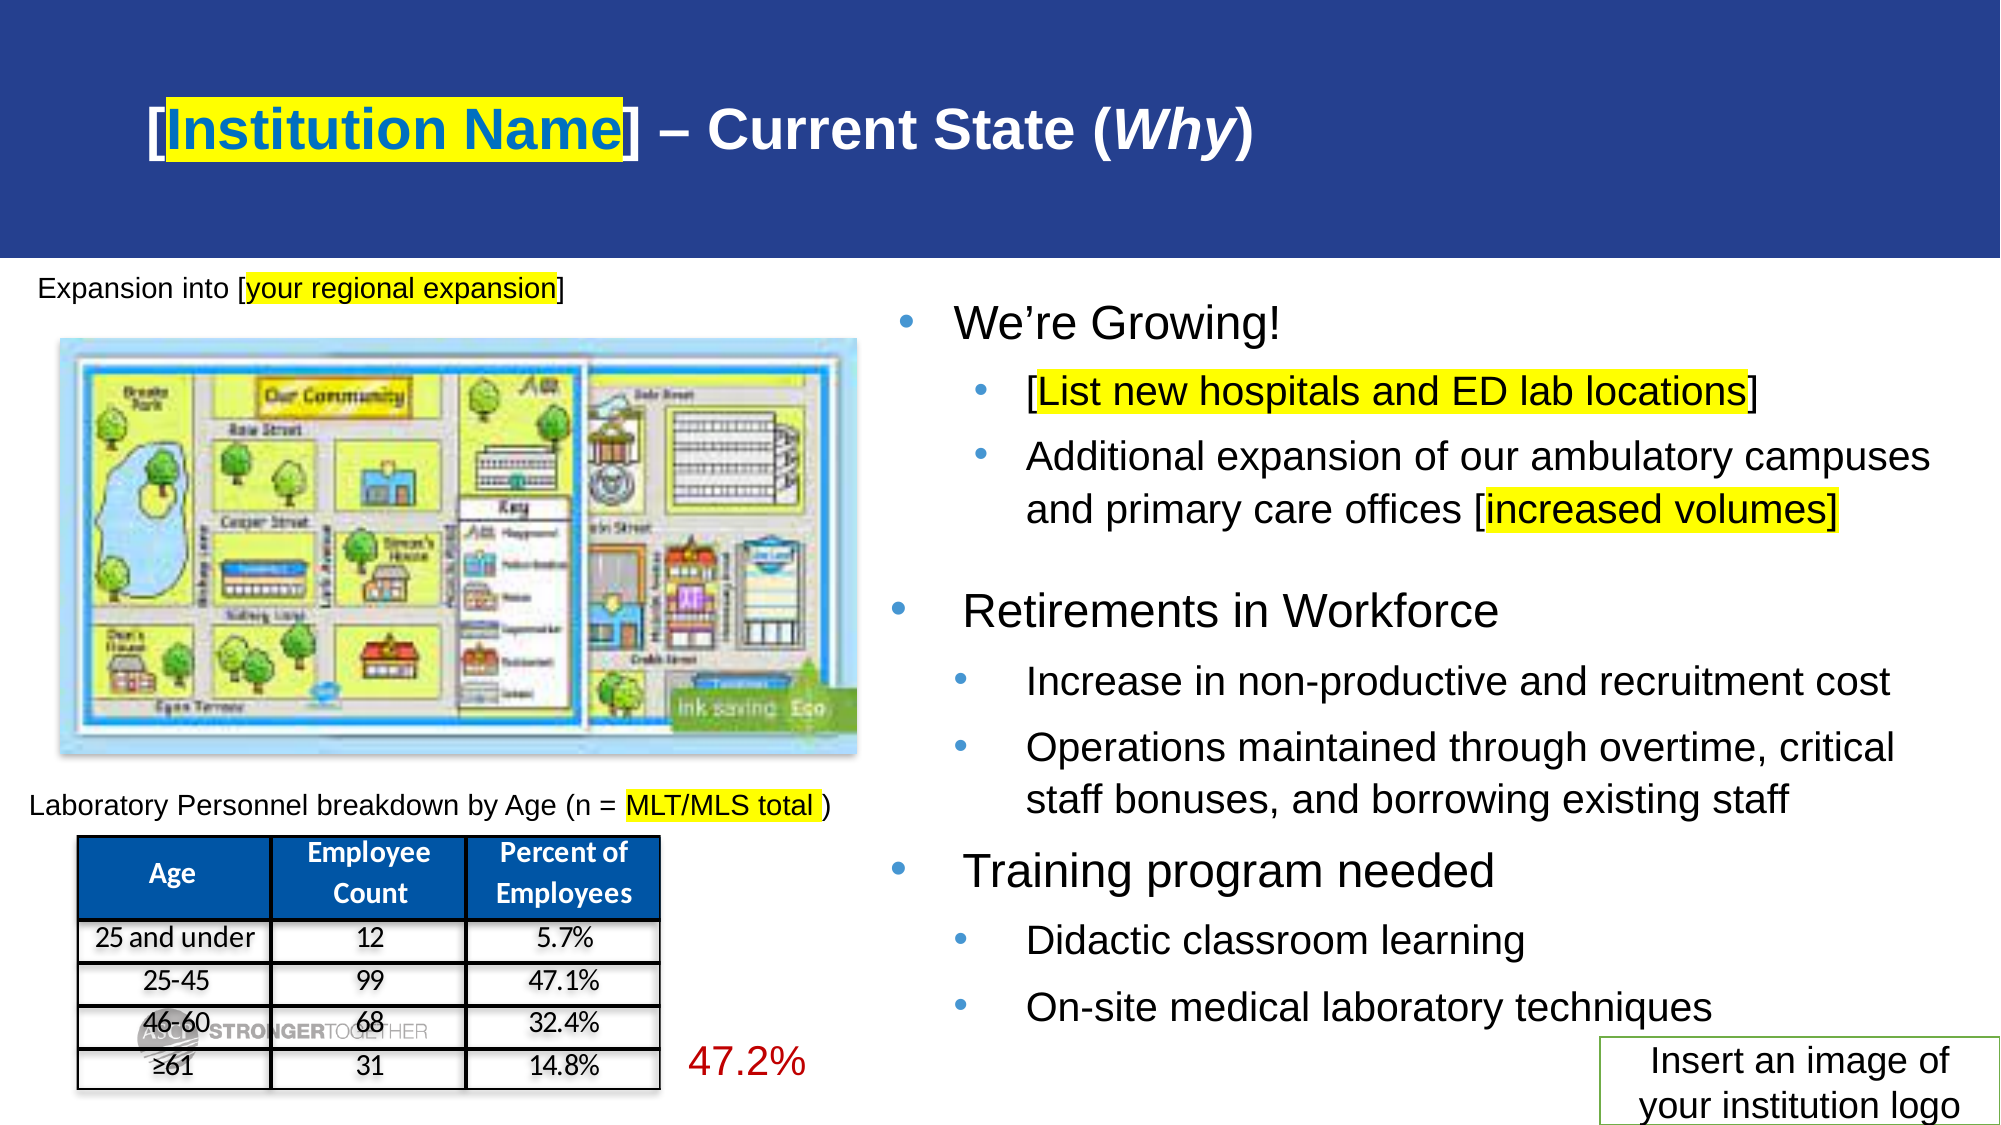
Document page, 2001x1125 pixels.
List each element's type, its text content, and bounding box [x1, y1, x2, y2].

picture [60, 338, 857, 754]
text_box Laboratory Personnel breakdown by Age (n = MLT/MLS total ) [0, 776, 866, 829]
text_box Insert an image of your institution logo [1599, 1036, 2000, 1125]
picture [76, 835, 663, 1092]
text_box Expansion into [your regional expansion] [22, 261, 848, 312]
text_box 47.2% [673, 1026, 849, 1092]
text_box We’re Growing! [List new hospitals and ED lab locations] Additional expansion of our ambulatory campuses and primary care offices [increased volumes] Retirements in Workforce Increase in non-productive and recruitment cost Operations maintained through overtime, critical staff bonuses, and borrowing existing staff Training program needed Didactic classroom learning On-site medical laboratory techniques [866, 279, 1956, 1060]
title [Institution Name] – Current State (Why) [131, 70, 1828, 262]
